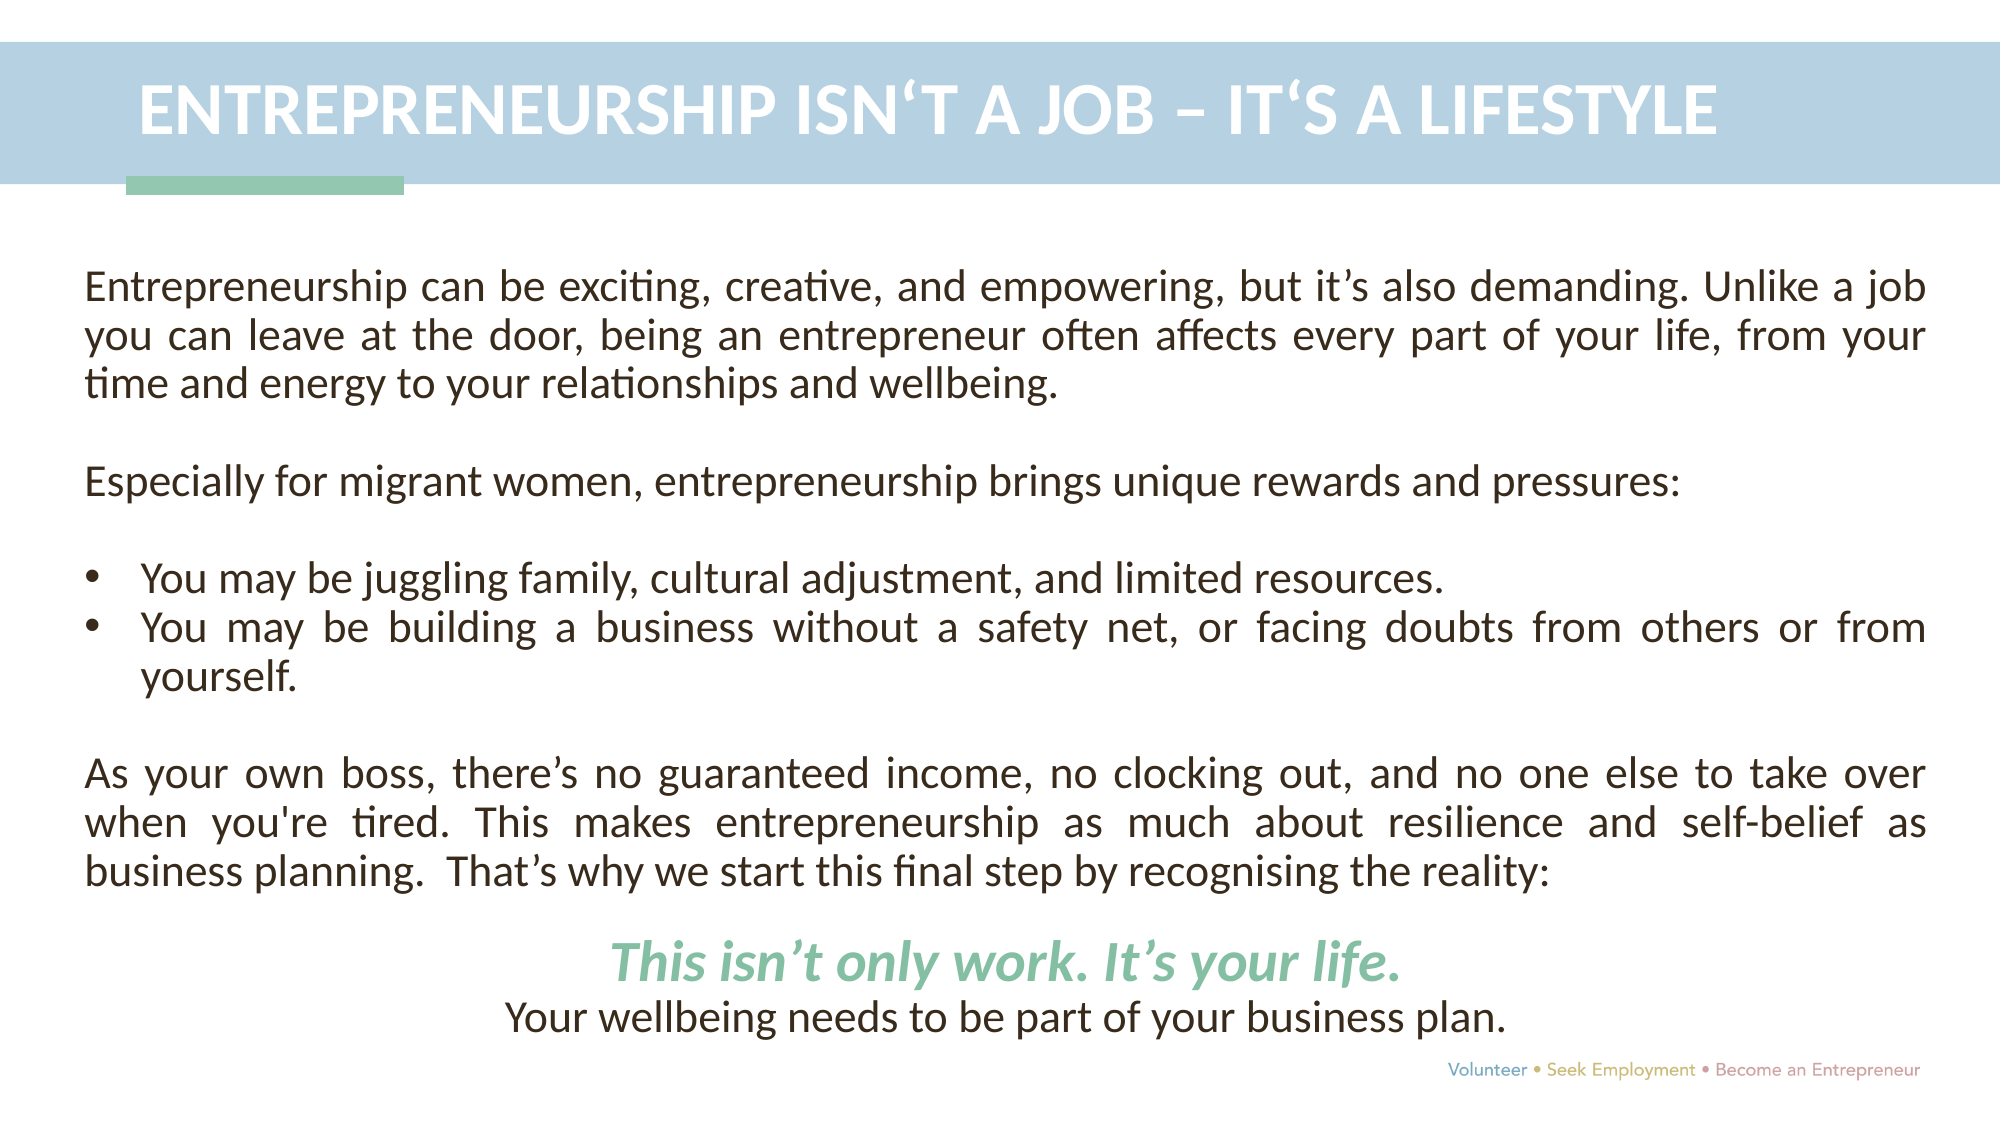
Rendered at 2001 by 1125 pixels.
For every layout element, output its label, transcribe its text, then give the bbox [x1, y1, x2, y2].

list Entrepreneurship can be exciting, creative, and empowering, but it’s also demanding. Unlike a job you can leave at the door, being an entrepreneur often affects every part of your life, from your time and energy to your relationships and wellbeing. Especially for migrant women, entrepreneurship brings unique rewards and pressures: You may be juggling family, cultural adjustment, and limited resources. You may be building a business without a safety net, or facing doubts from others or from yourself. As your own boss, there’s no guaranteed income, no clocking out, and no one else to take over when you're tired. This makes entrepreneurship as much about resilience and self-belief as business planning. That’s why we start this final step by recognising the reality: This isn’t only work. It’s your life. Your wellbeing needs to be part of your business plan. [69, 254, 1944, 968]
picture [1418, 1046, 1971, 1103]
list ENTREPRENEURSHIP ISN‘T A JOB – IT‘S A LIFESTYLE [123, 51, 1913, 170]
